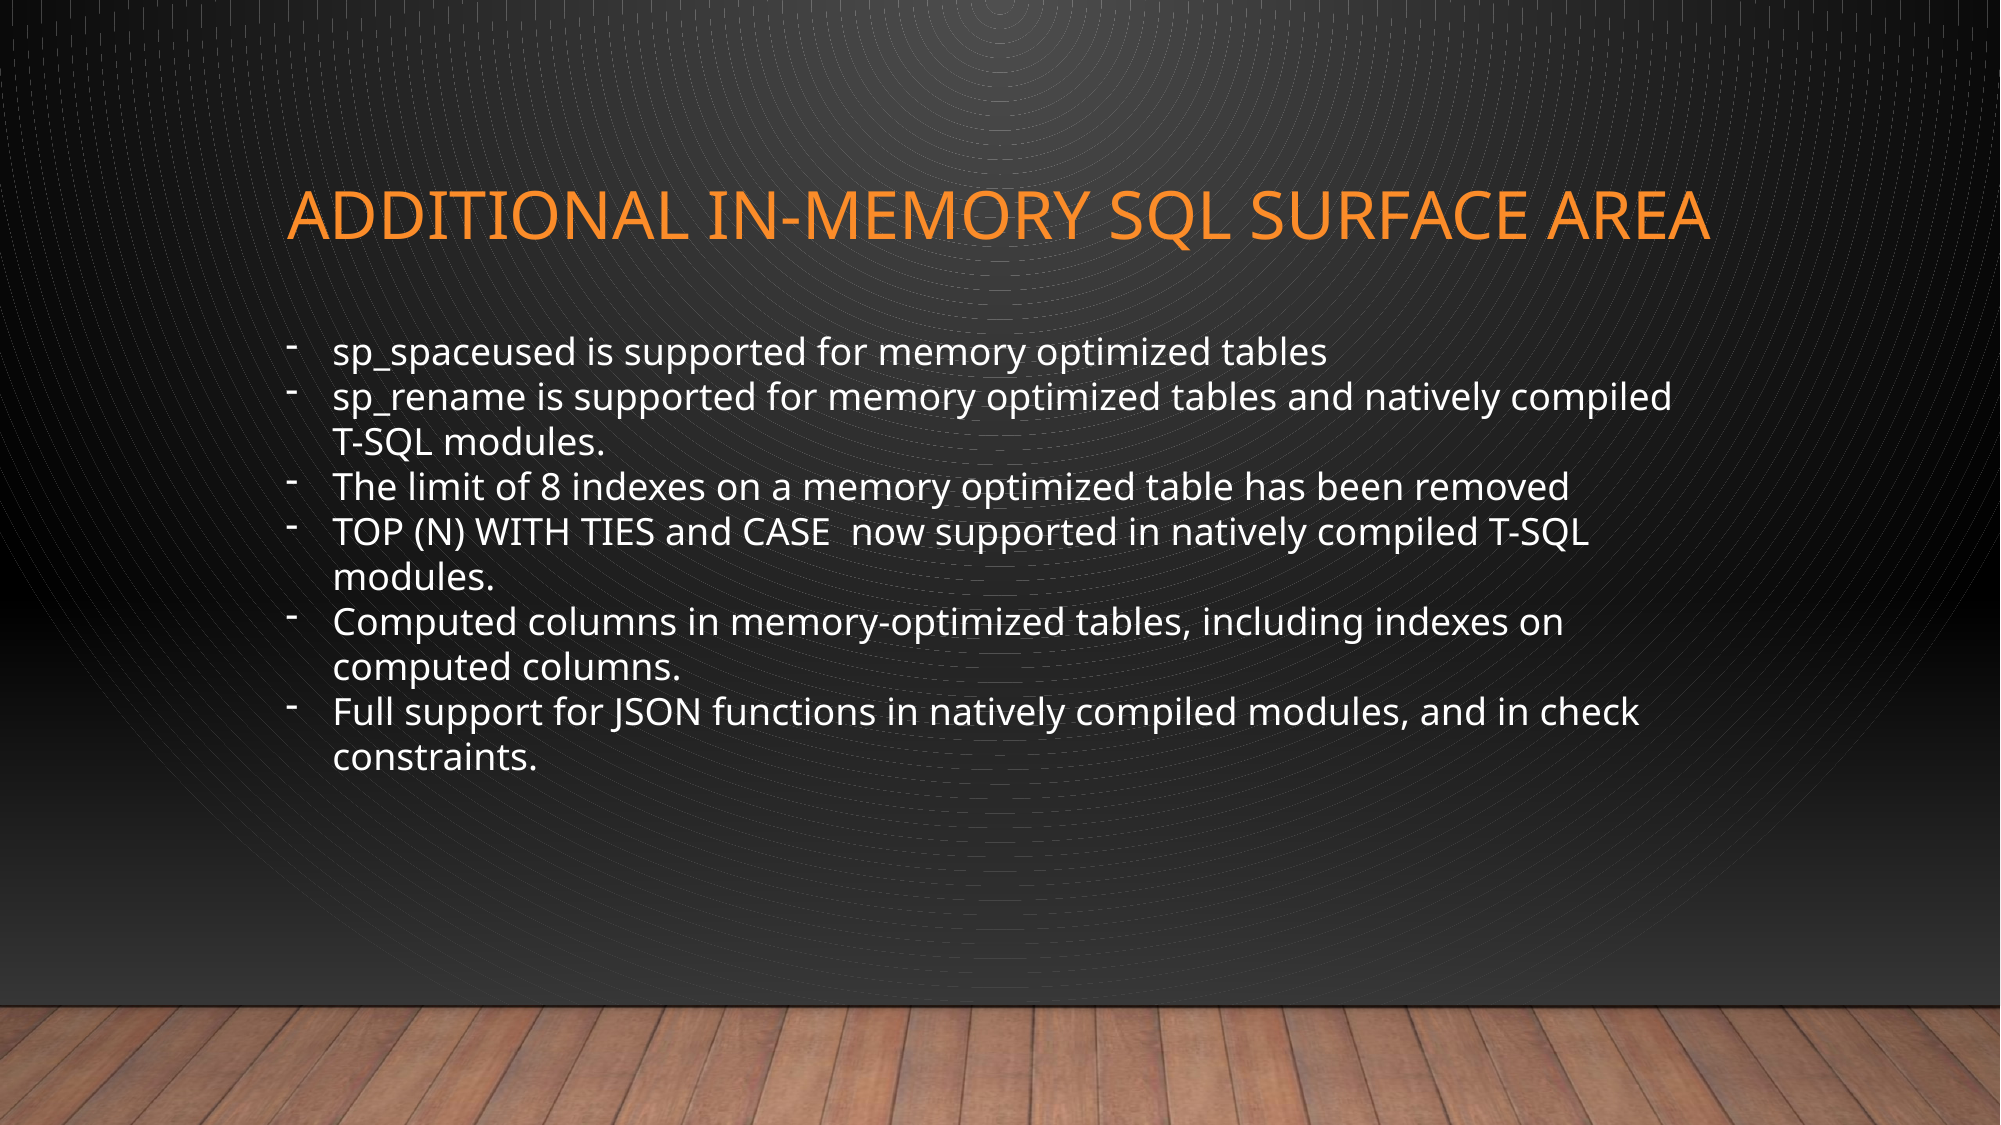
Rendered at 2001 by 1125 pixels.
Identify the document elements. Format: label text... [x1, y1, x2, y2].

picture [0, 1005, 2000, 1125]
title Additional in-memory SQL Surface Area [238, 131, 1763, 305]
text_box sp_spaceused is supported for memory optimized tables sp_rename is supported for memory optimized tables and natively compiled T-SQL modules. The limit of 8 indexes on a memory optimized table has been removed TOP (N) WITH TIES and CASE now supported in natively compiled T-SQL modules. Computed columns in memory-optimized tables, including indexes on computed columns. Full support for JSON functions in natively compiled modules, and in check constraints. [270, 320, 1693, 965]
